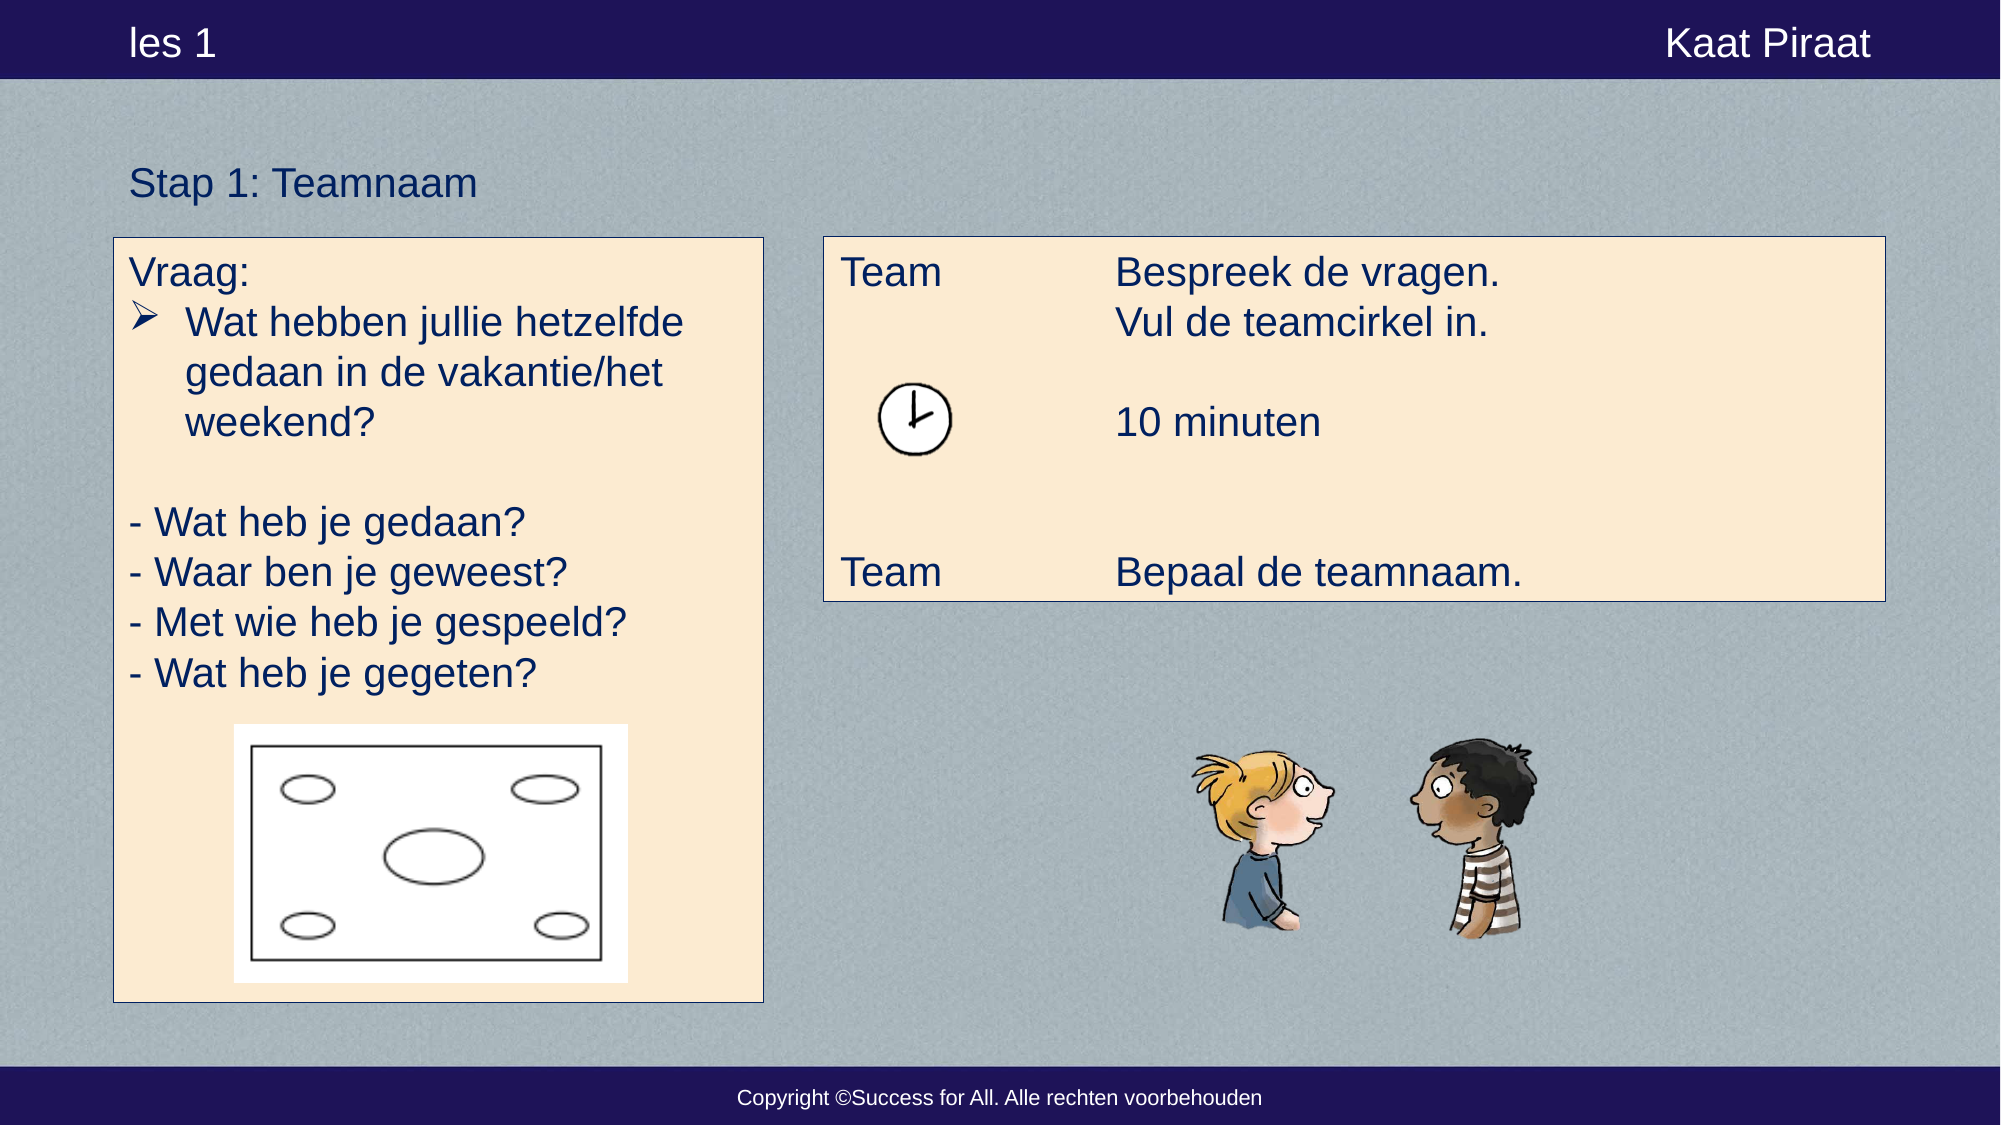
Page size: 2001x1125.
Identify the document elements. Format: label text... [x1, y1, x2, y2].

text_box Stap 1: Teamnaam [113, 148, 1635, 214]
text_box Team Bespreek de vragen. Vul de teamcirkel in. 10 minuten Team Bepaal de teamnaam. [823, 236, 1886, 602]
text_box Vraag: Wat hebben jullie hetzelfde gedaan in de vakantie/het weekend? - Wat heb je gedaan? - Waar ben je geweest? - Met wie heb je gespeeld? - Wat heb je gegeten? [113, 237, 764, 1003]
text_box Kaat Piraat [999, 8, 1886, 73]
picture [0, 0, 2001, 1125]
text_box Copyright ©Success for All. Alle rechten voorbehouden [0, 1076, 2000, 1125]
text_box les 1 [114, 8, 354, 73]
